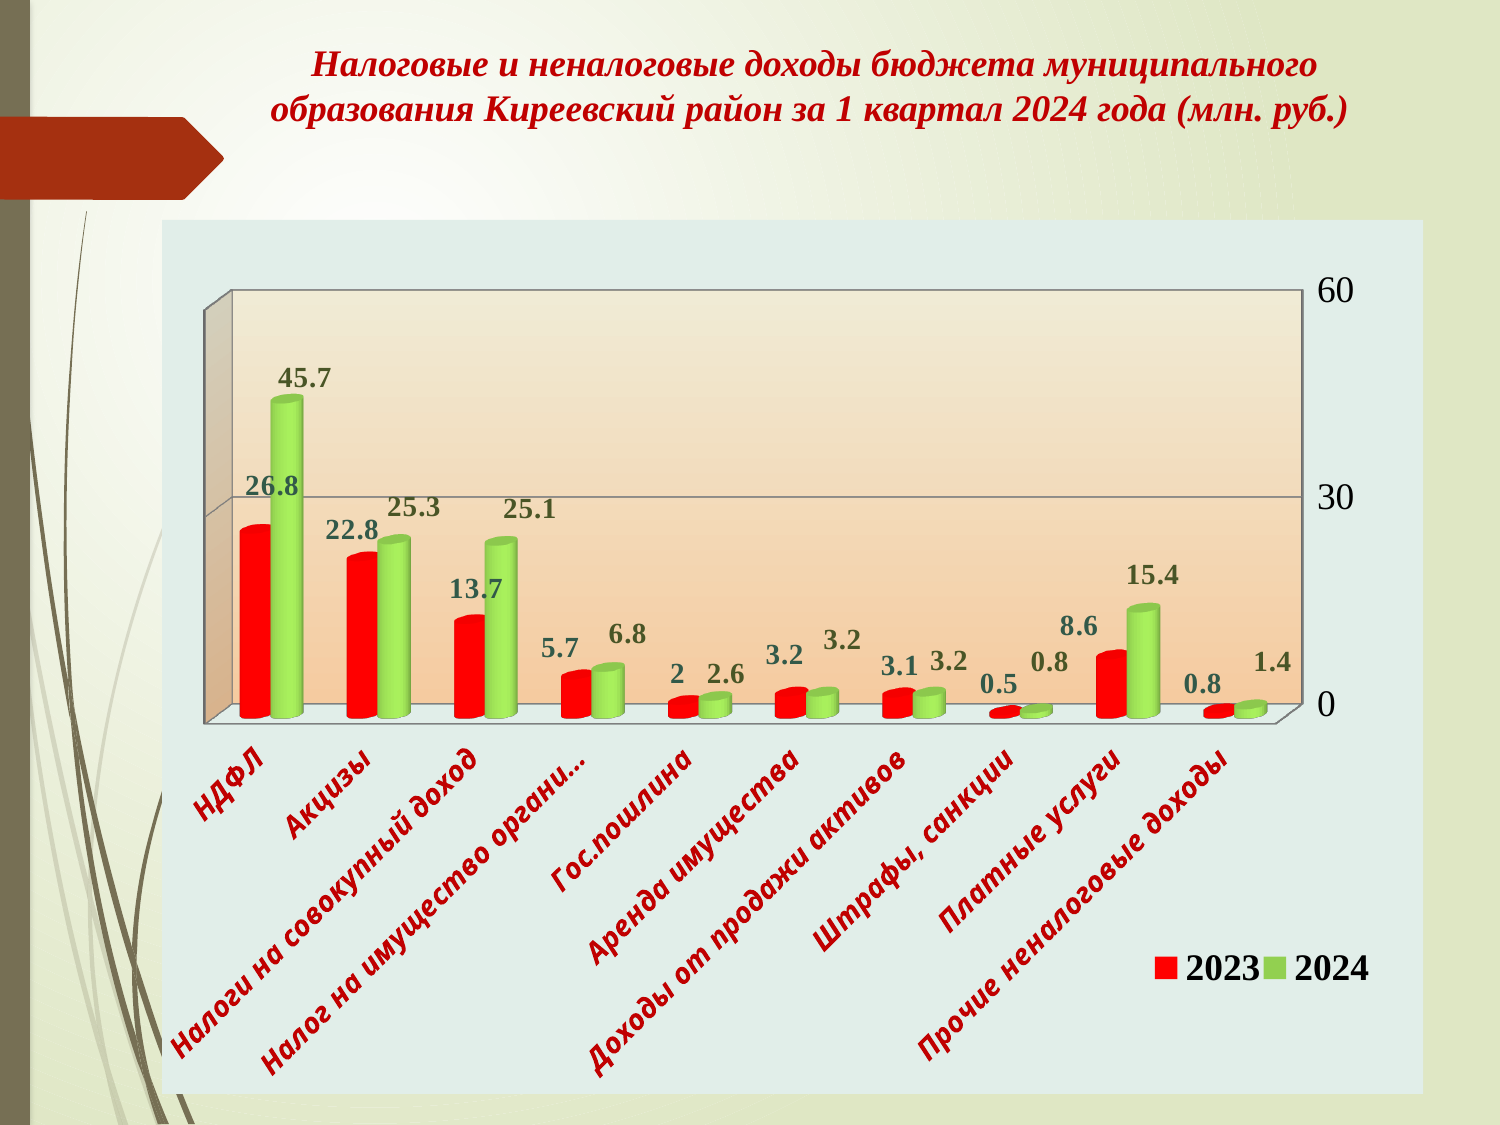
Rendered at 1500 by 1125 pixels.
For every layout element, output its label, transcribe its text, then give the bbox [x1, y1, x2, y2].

title Налоговые и неналоговые доходы бюджета муниципального образования Киреевский район за 1 квартал 2024 года (млн. руб.) [242, 30, 1388, 173]
chart [159, 219, 1424, 1095]
